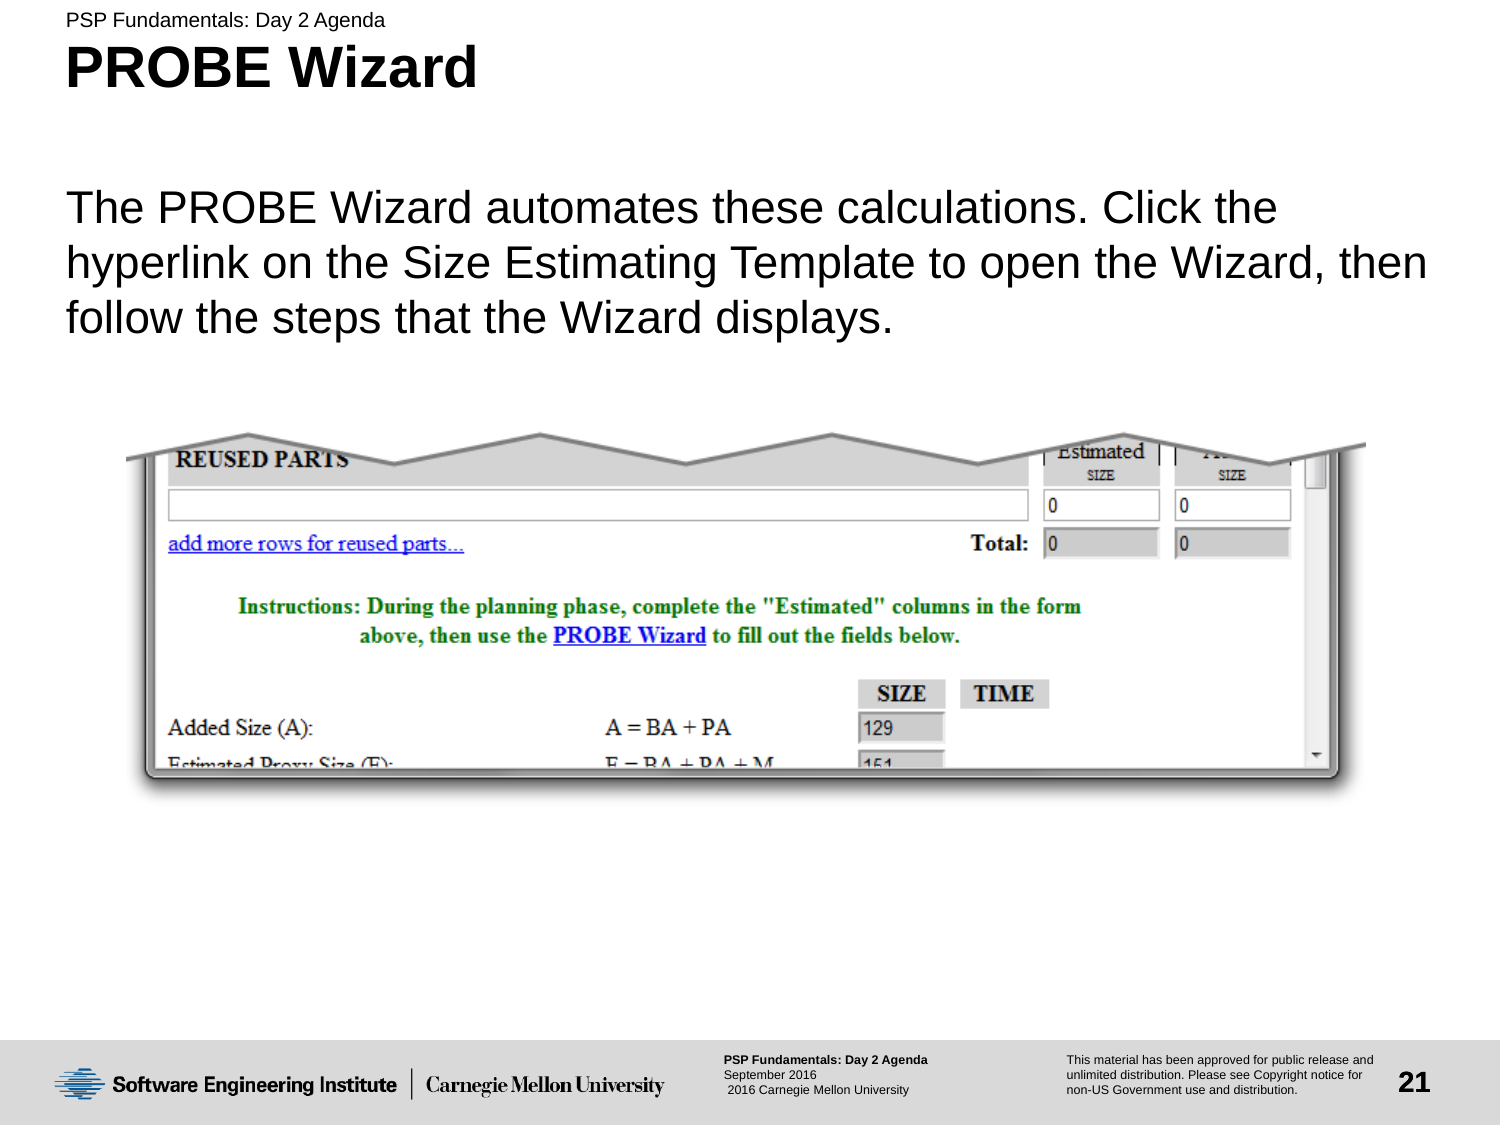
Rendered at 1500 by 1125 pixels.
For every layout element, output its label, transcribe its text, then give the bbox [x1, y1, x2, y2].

picture [46, 1061, 673, 1104]
title PROBE Wizard [65, 37, 1430, 148]
picture [125, 419, 1366, 807]
list The PROBE Wizard automates these calculations. Click the hyperlink on the Size Estimating Template to open the Wizard, then follow the steps that the Wizard displays. [65, 177, 1431, 1000]
